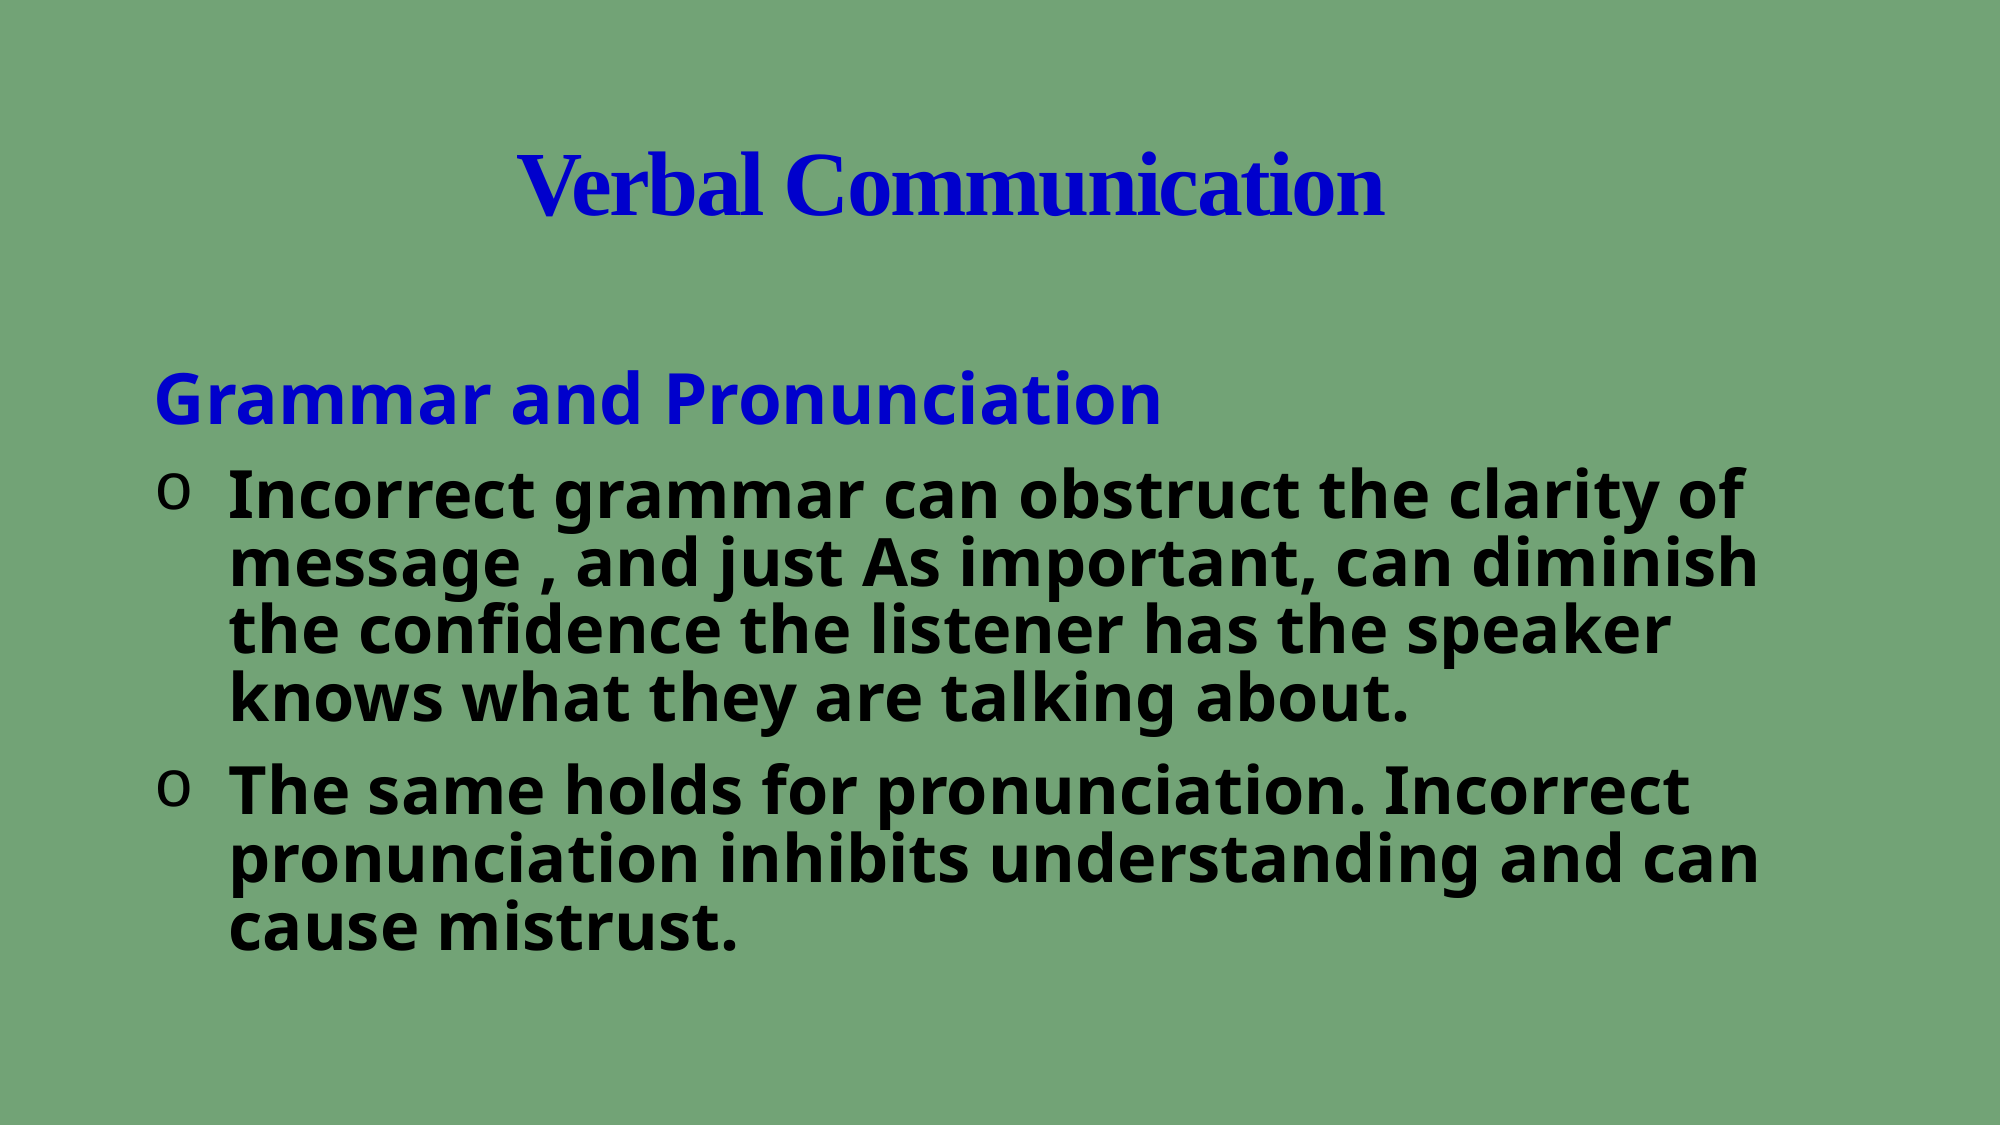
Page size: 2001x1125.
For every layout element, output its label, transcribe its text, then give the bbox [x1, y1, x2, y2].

subtitle Grammar and Pronunciation Incorrect grammar can obstruct the clarity of message , and just As important, can diminish the confidence the listener has the speaker knows what they are talking about. The same holds for pronunciation. Incorrect pronunciation inhibits understanding and can cause mistrust. [138, 359, 1853, 977]
title Verbal Communication [227, 105, 1676, 241]
